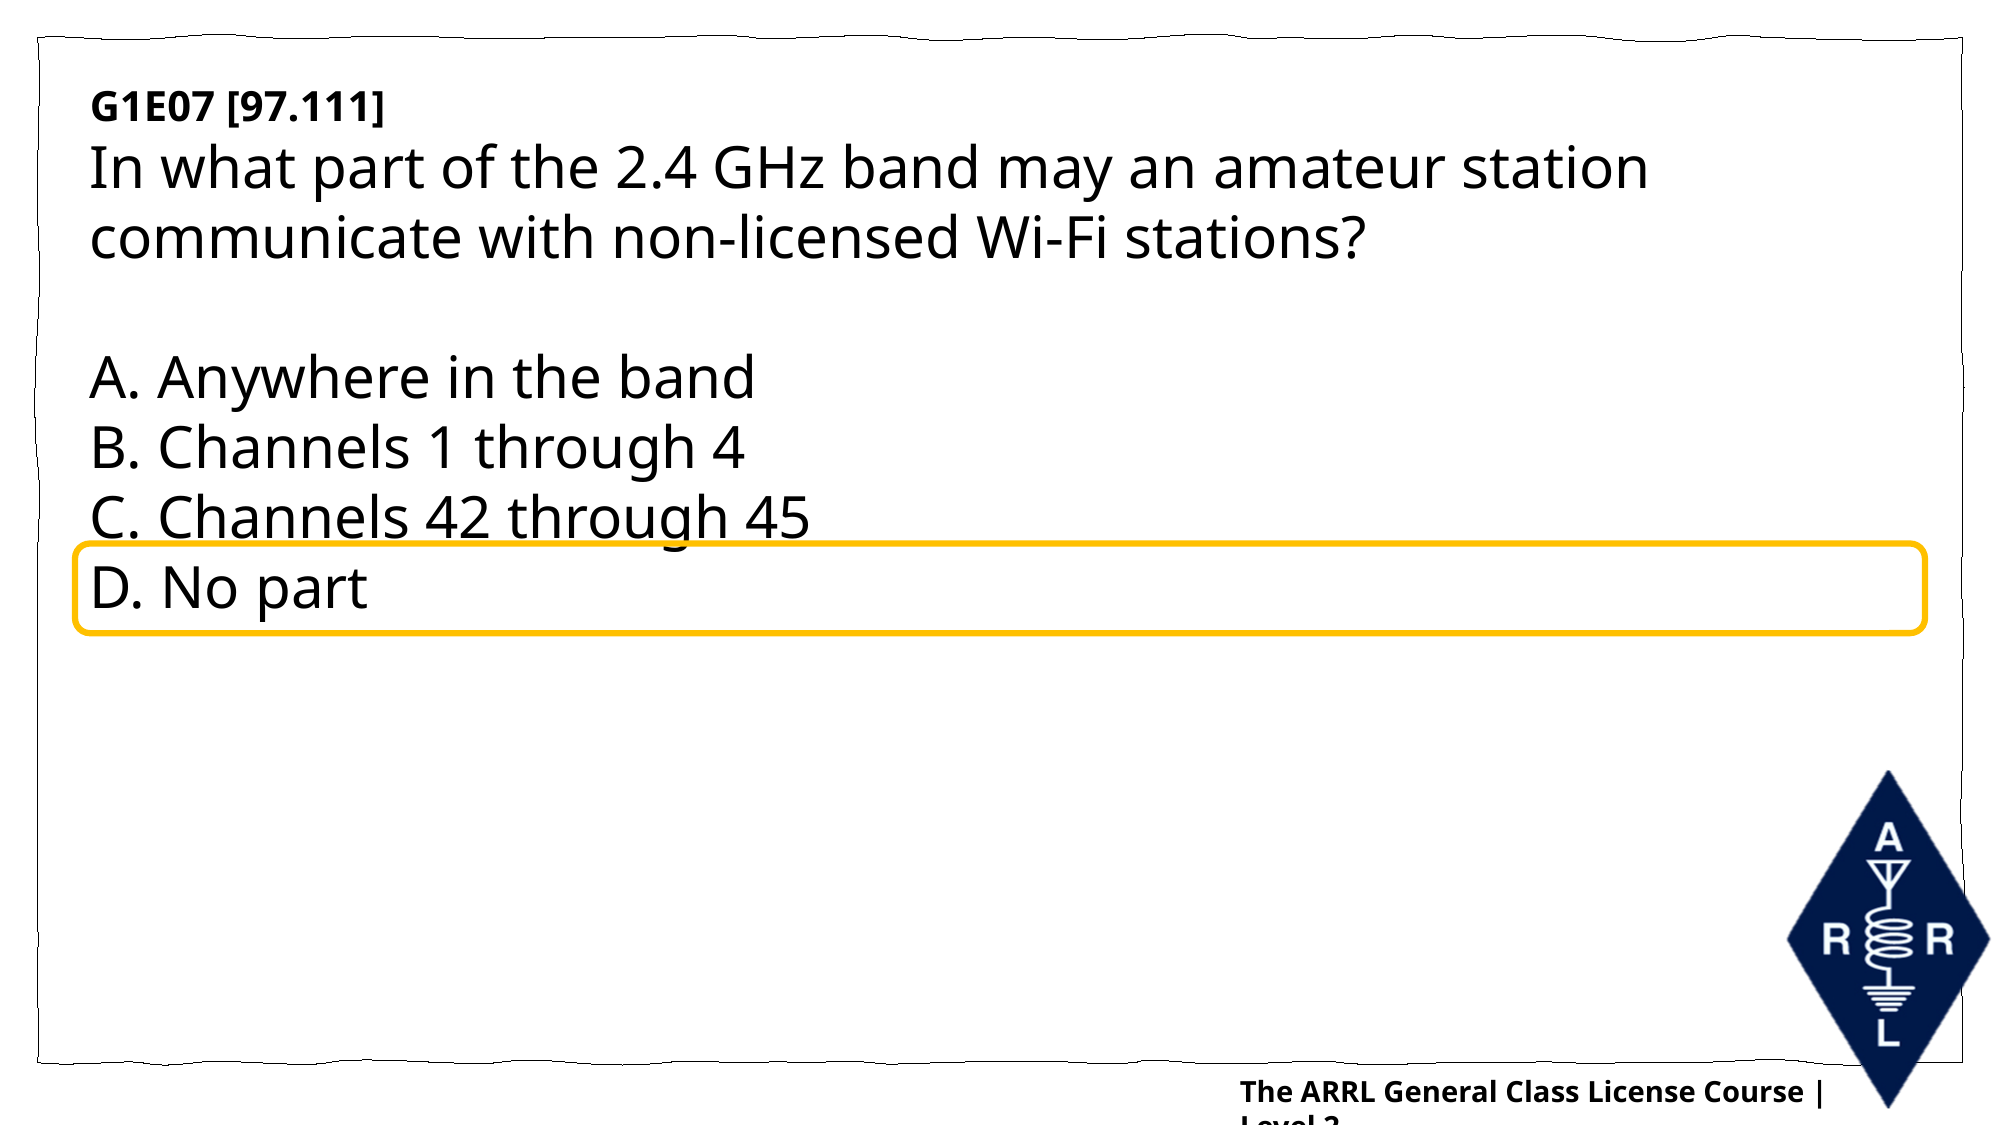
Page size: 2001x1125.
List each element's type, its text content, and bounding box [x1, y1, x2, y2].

picture [1773, 752, 1999, 1125]
text_box G1E07 [97.111] In what part of the 2.4 GHz band may an amateur station communicate with non-licensed Wi-Fi stations? A. Anywhere in the band B. Channels 1 through 4 C. Channels 42 through 45 D. No part [75, 72, 1850, 550]
text_box [73, 542, 1927, 635]
